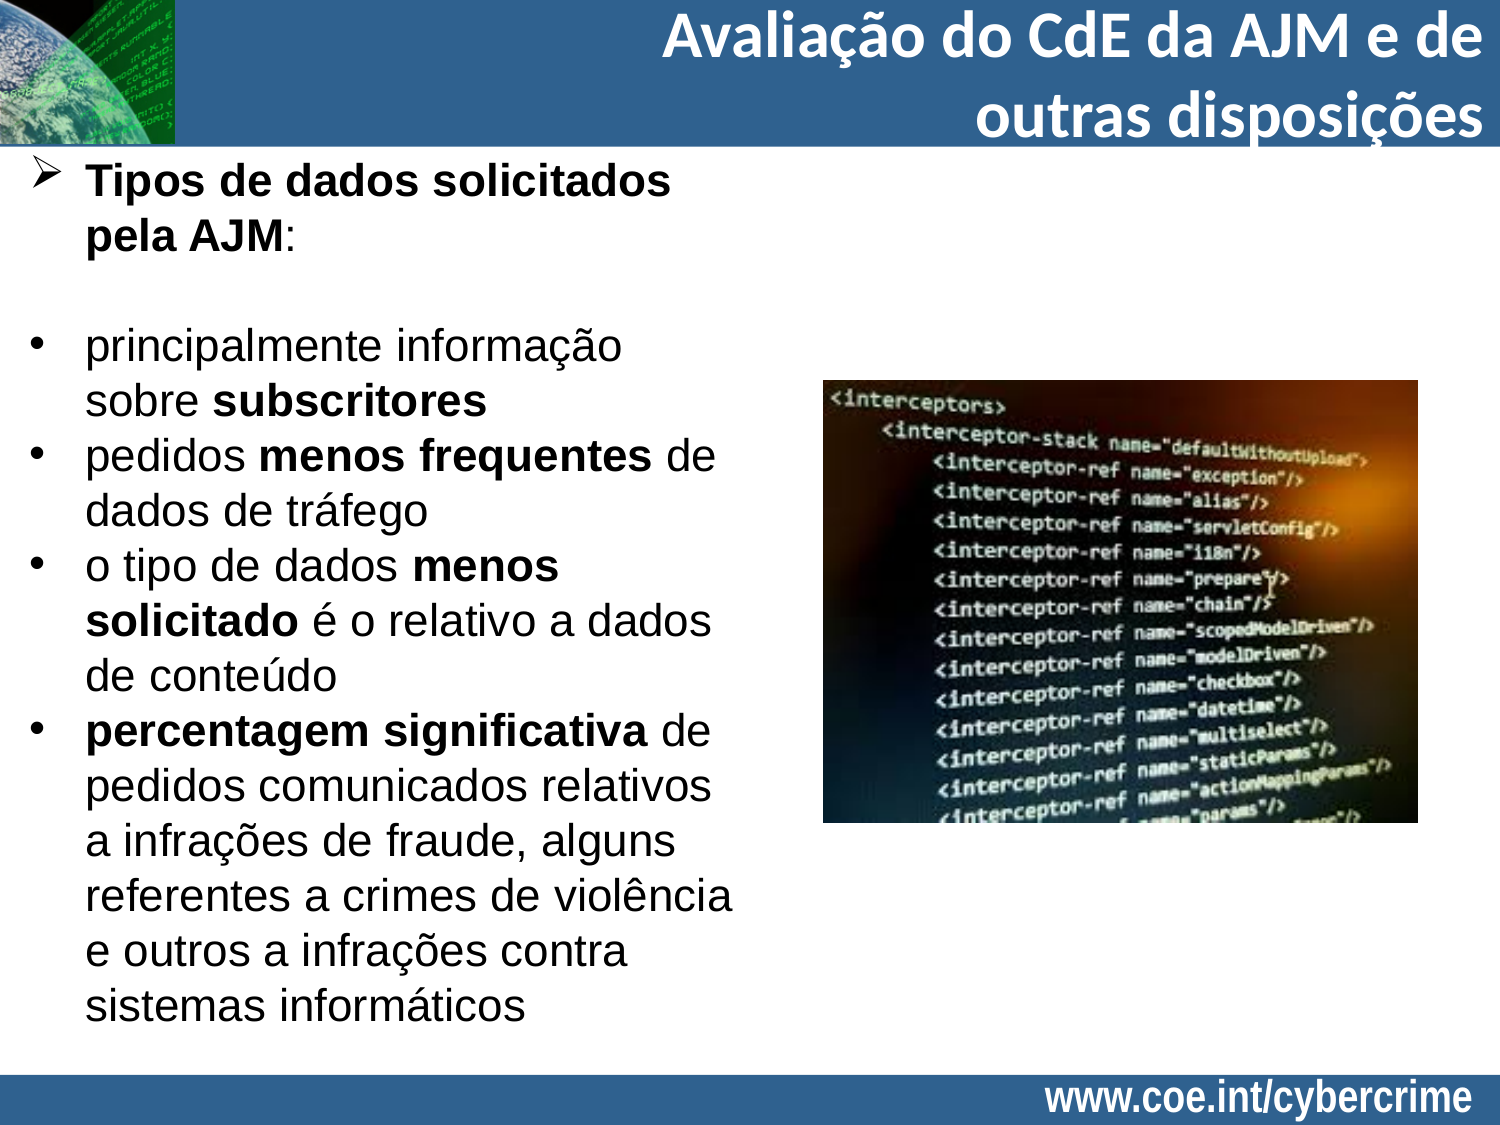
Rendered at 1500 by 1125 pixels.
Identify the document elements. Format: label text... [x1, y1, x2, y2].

text_box Avaliação do CdE da AJM e de outras disposições [179, 0, 1500, 149]
picture [0, 0, 175, 144]
picture [823, 379, 1418, 823]
text_box [0, 1073, 1030, 1125]
text_box www.coe.int/cybercrime [1030, 1059, 1500, 1125]
text_box Tipos de dados solicitados pela AJM: principalmente informação sobre subscritores pedidos menos frequentes de dados de tráfego o tipo de dados menos solicitado é o relativo a dados de conteúdo percentagem significativa de pedidos comunicados relativos a infrações de fraude, alguns referentes a crimes de violência e outros a infrações contra sistemas informáticos [14, 143, 765, 1038]
